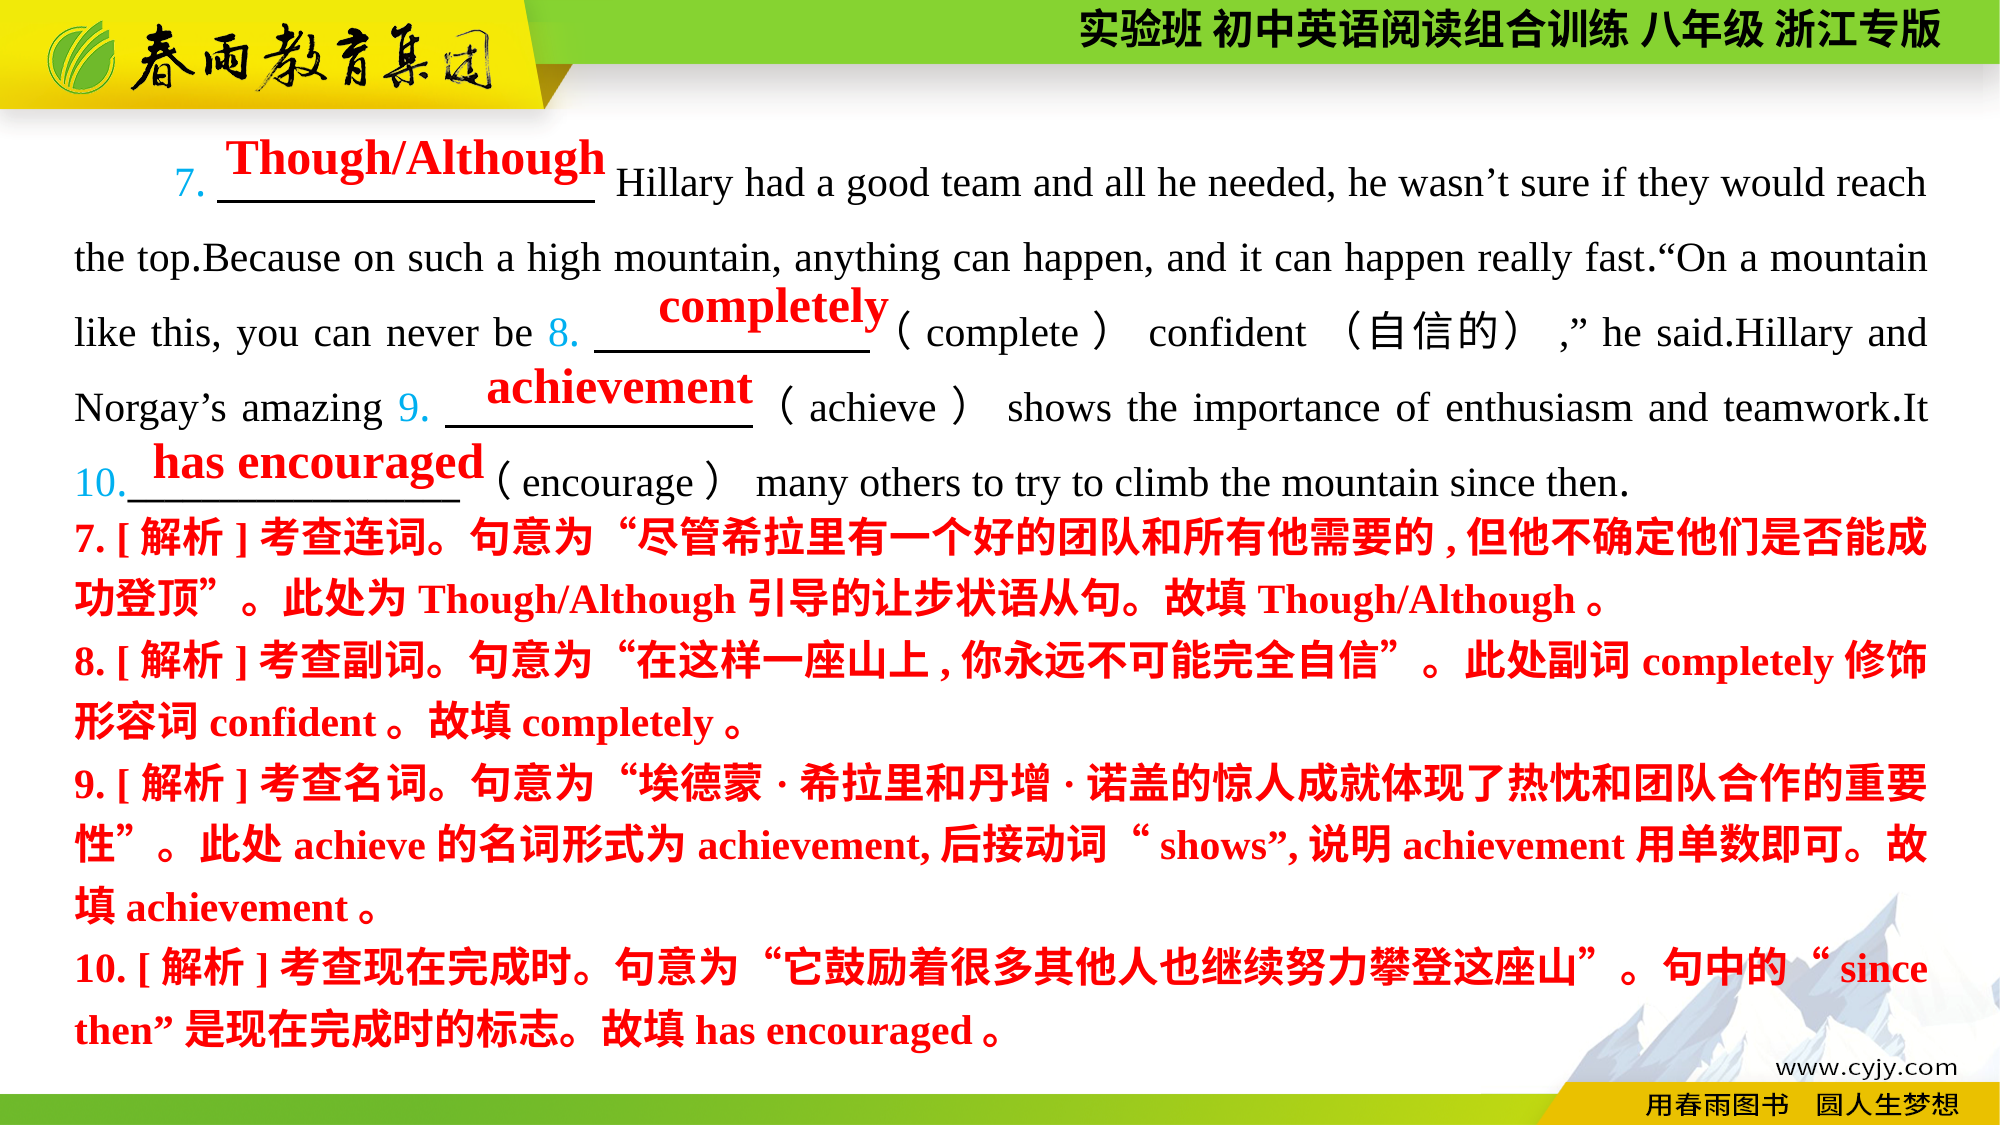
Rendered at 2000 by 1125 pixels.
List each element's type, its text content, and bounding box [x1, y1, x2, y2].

text_box has encouraged [137, 420, 500, 491]
text_box 7. [解析]考查连词。句意为“尽管希拉里有一个好的团队和所有他需要的,但他不确定他们是否能成功登顶”。此处为Though/Although引导的让步状语从句。故填Though/Although。 8. [解析]考查副词。句意为“在这样一座山上,你永远不可能完全自信”。此处副词completely修饰形容词confident。故填completely。 9. [解析]考查名词。句意为“埃德蒙·希拉里和丹增·诺盖的惊人成就体现了热忱和团队合作的重要性”。此处achieve的名词形式为achievement,后接动词“shows”,说明achievement用单数即可。故填achievement。 10. [解析]考查现在完成时。句意为“它鼓励着很多其他人也继续努力攀登这座山”。句中的“since then”是现在完成时的标志。故填has encouraged。 [59, 491, 1944, 1060]
text_box Though/Although [210, 116, 622, 192]
list 7. Hillary had a good team and all he needed, he wasn’t sure if they would reach the top.Because on such a high mountain, anything can happen, and it can happen really fast.“On a mountain like this, you can never be 8. （complete）confident（自信的）,” he said.Hillary and Norgay’s amazing 9. （achieve）shows the importance of enthusiasm and teamwork.It 10.__________________（encourage）many others to try to climb the mountain since then. [59, 122, 1944, 491]
text_box completely [643, 265, 905, 340]
picture [0, 0, 2000, 1125]
text_box achievement [471, 346, 769, 422]
